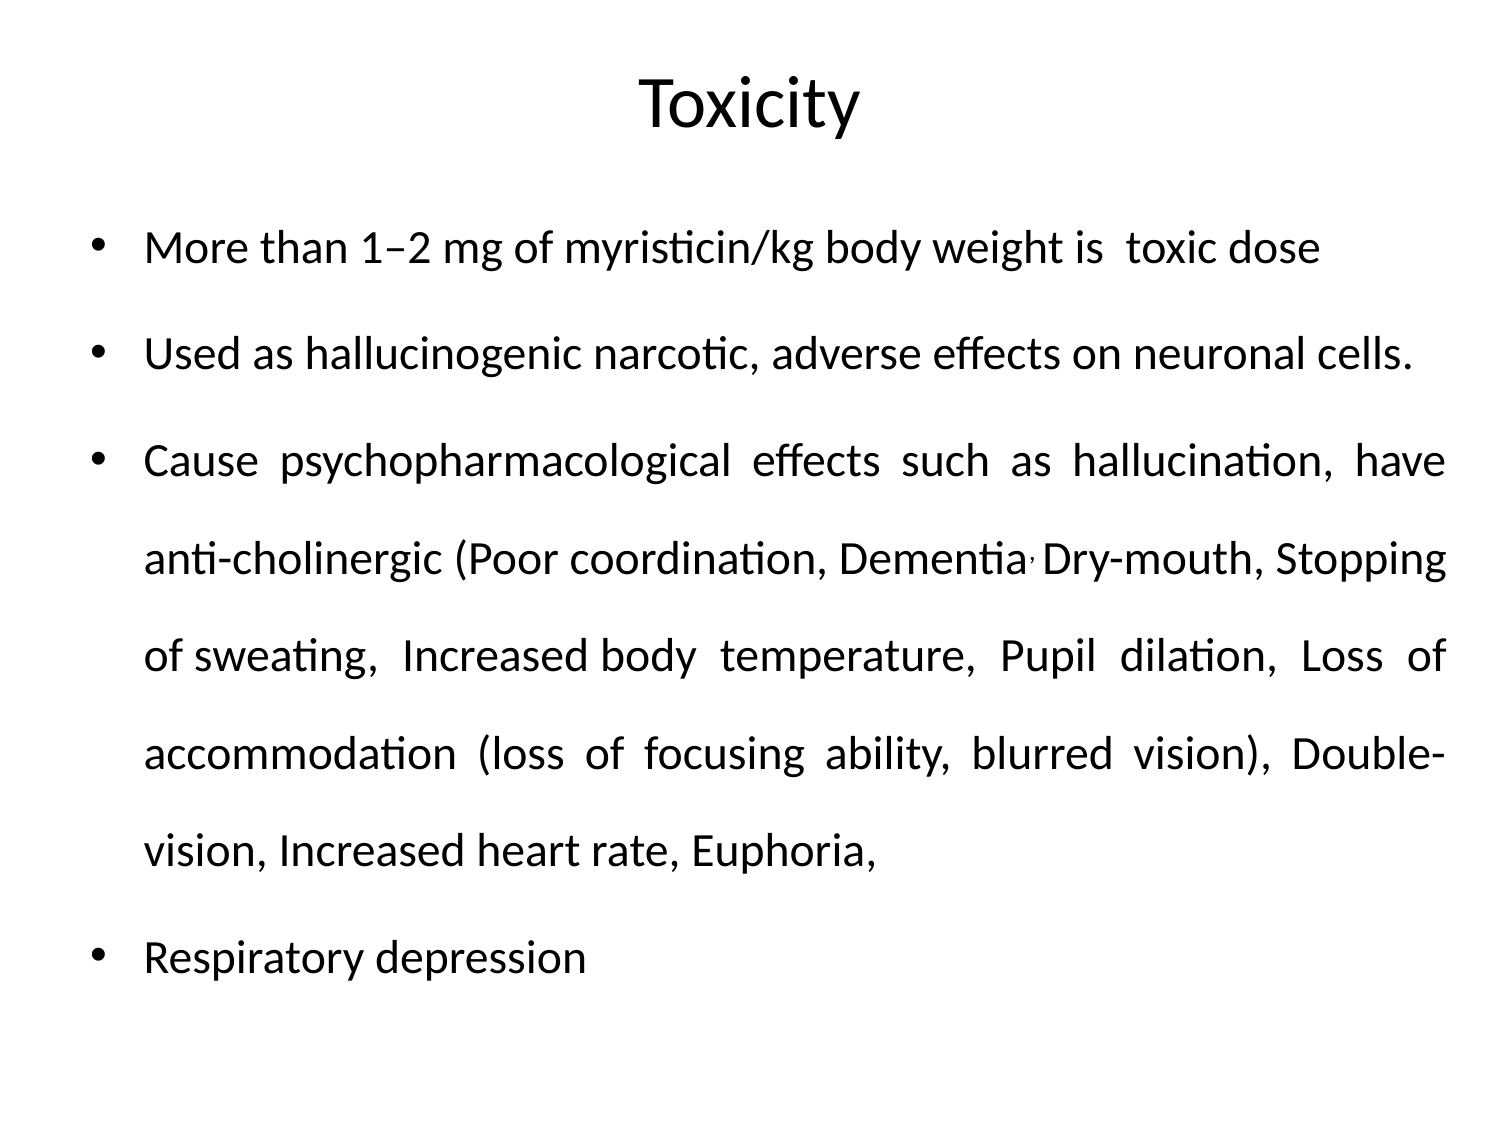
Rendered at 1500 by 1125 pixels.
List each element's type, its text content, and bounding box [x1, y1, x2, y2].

list More than 1–2 mg of myristicin/kg body weight is toxic dose Used as hallucinogenic narcotic, adverse effects on neuronal cells. Cause psychopharmacological effects such as hallucination, have anti-cholinergic (Poor coordination, Dementia, Dry-mouth, Stopping of sweating, Increased body temperature, Pupil dilation, Loss of accommodation (loss of focusing ability, blurred vision), Double-vision, Increased heart rate, Euphoria, Respiratory depression [75, 37, 1463, 1075]
